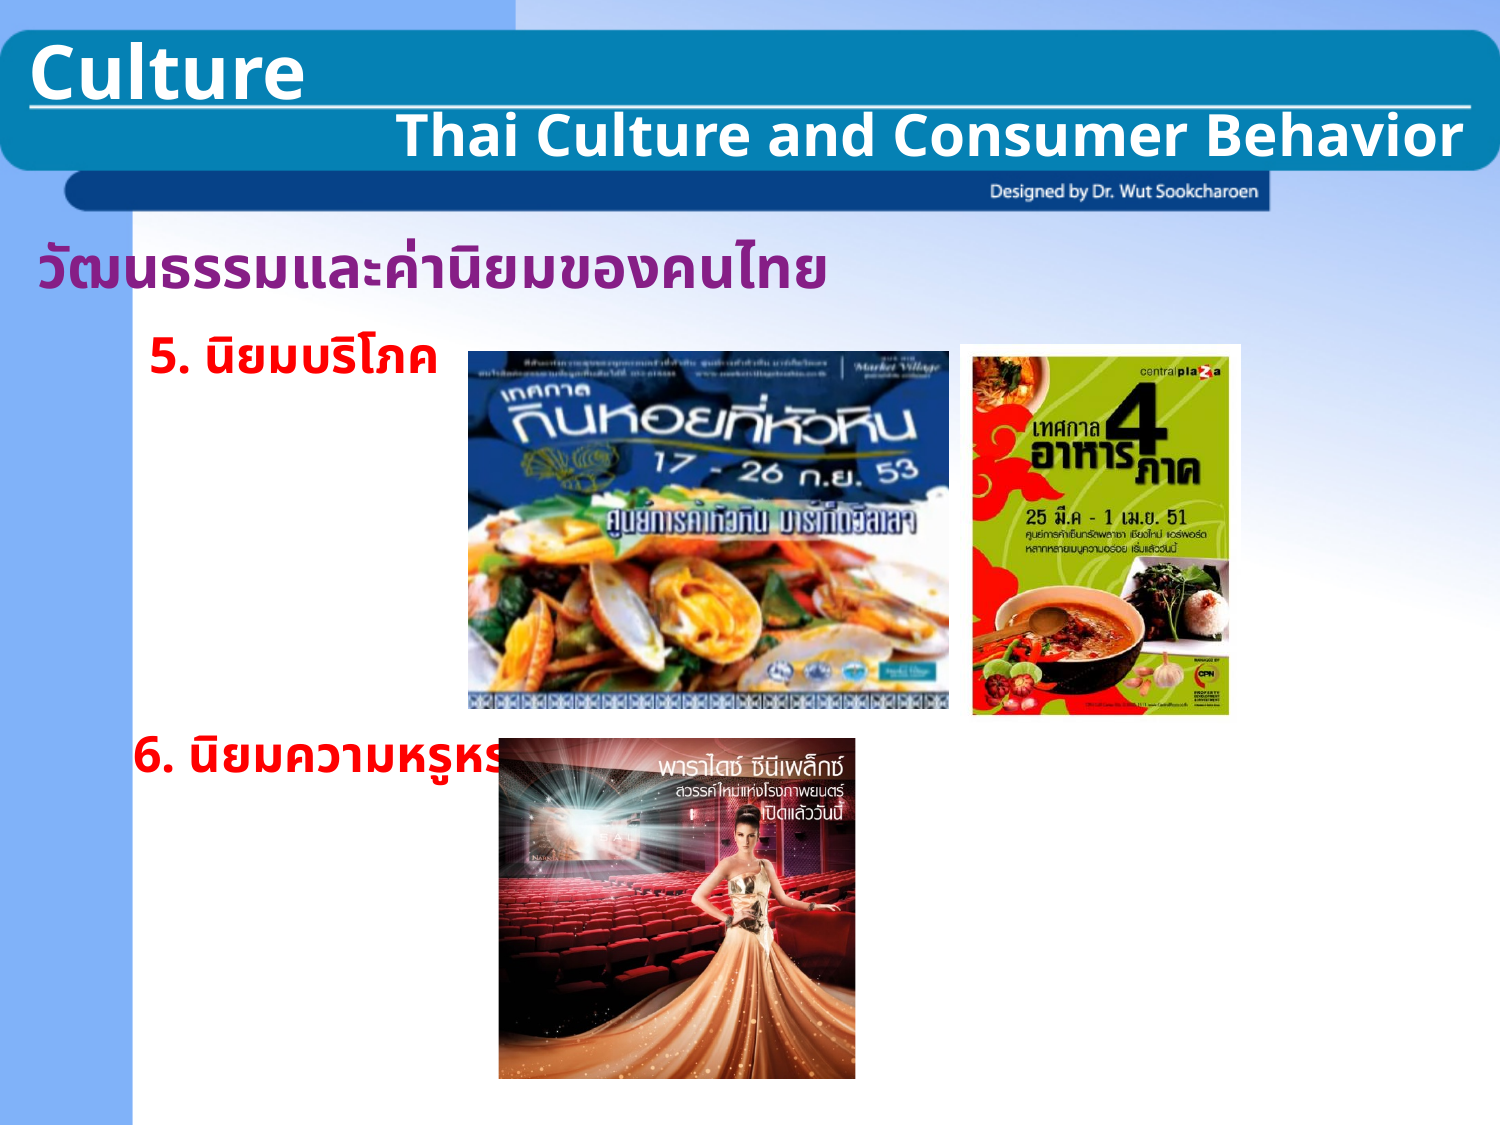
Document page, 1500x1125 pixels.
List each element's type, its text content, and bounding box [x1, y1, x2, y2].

text_box วัฒนธรรมและค่านิยมของคนไทย [22, 222, 845, 308]
text_box Culture [13, 32, 1475, 107]
picture [0, 0, 1500, 54]
text_box Thai Culture and Consumer Behavior [37, 108, 1481, 172]
text_box 6. นิยมความหรูหรา [118, 714, 573, 790]
text_box 5. นิยมบริโภค [134, 316, 455, 392]
picture [0, 146, 1500, 1125]
